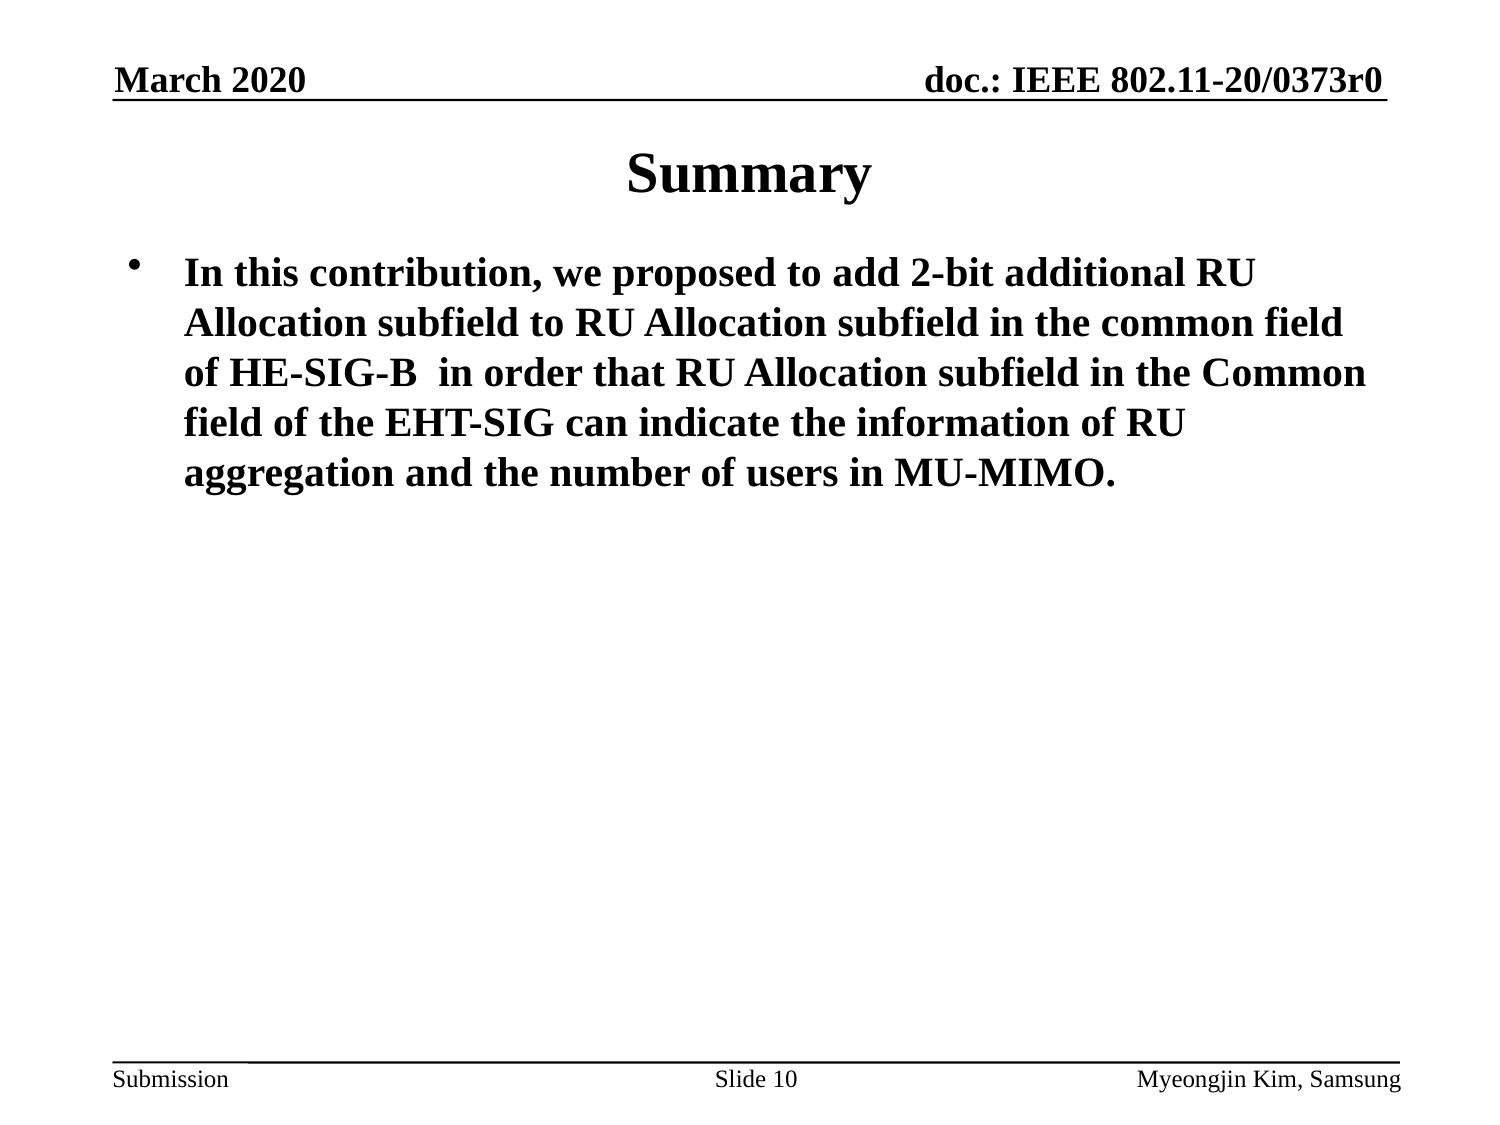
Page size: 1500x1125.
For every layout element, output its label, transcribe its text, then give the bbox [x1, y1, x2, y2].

title Summary [112, 112, 1388, 226]
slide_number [114, 54, 309, 101]
footer Myeongjin Kim, Samsung [1130, 1061, 1402, 1093]
slide_number Slide 10 [712, 1061, 800, 1093]
list In this contribution, we proposed to add 2-bit additional RU Allocation subfield to RU Allocation subfield in the common field of HE-SIG-B in order that RU Allocation subfield in the Common field of the EHT-SIG can indicate the information of RU aggregation and the number of users in MU-MIMO. [112, 237, 1388, 1001]
